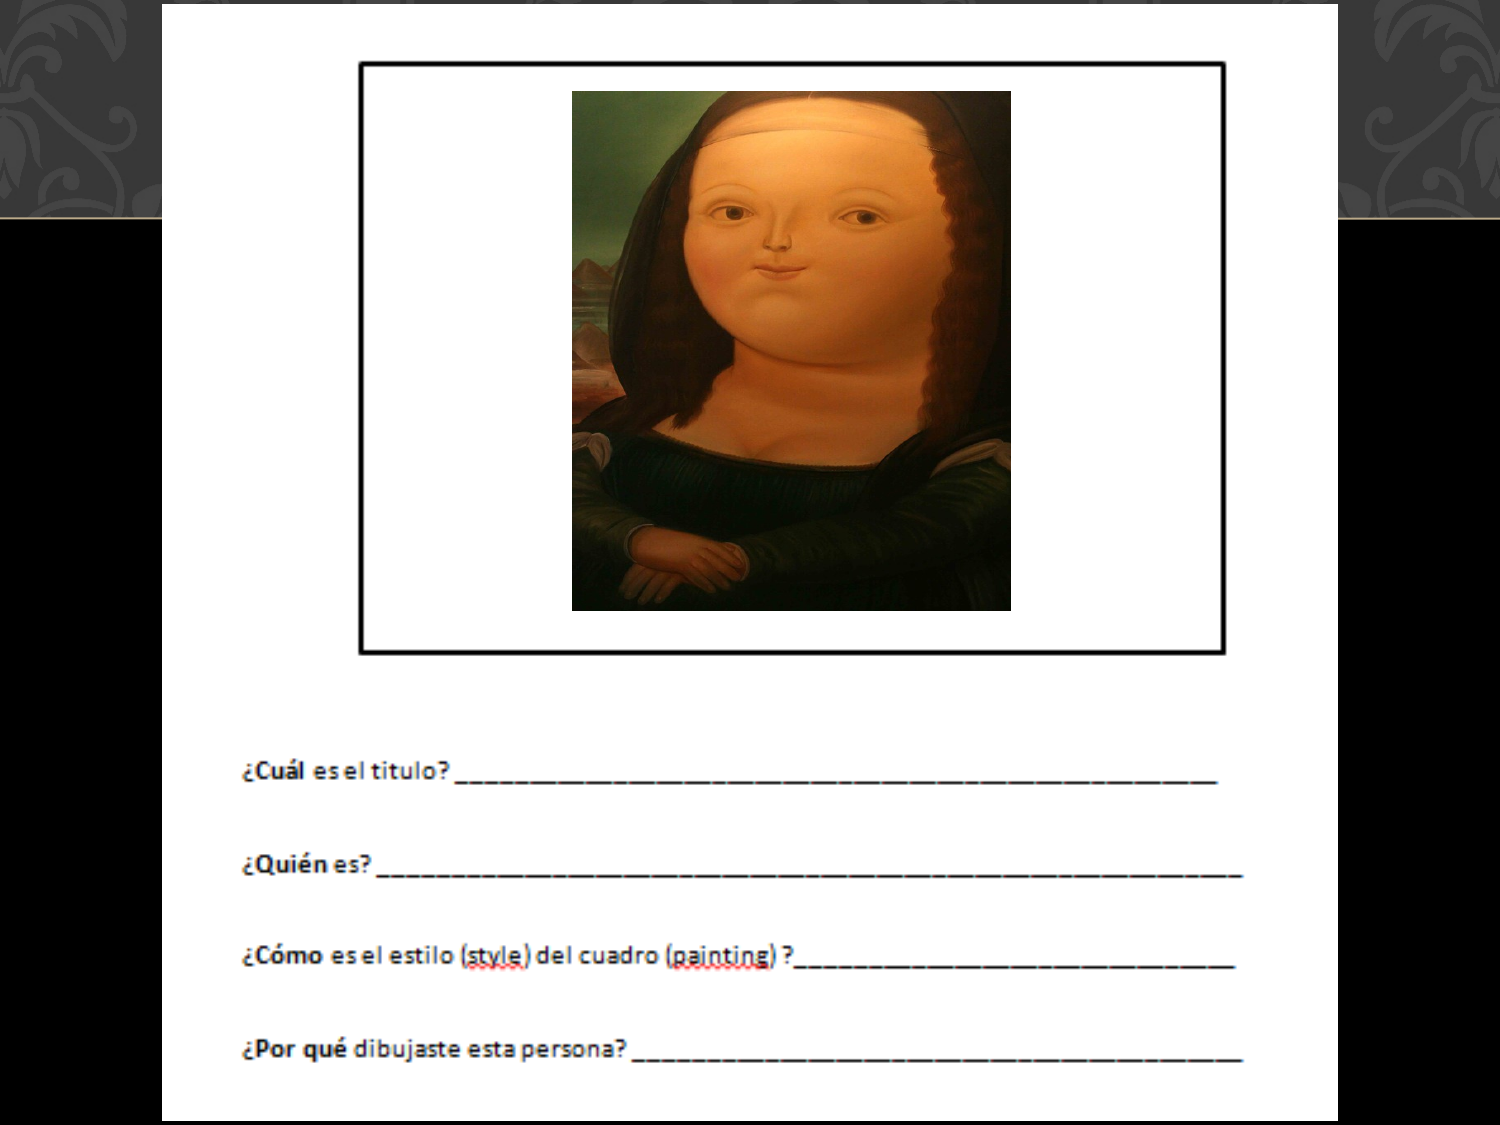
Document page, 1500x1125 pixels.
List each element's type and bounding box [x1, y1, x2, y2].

picture [162, 3, 1338, 1122]
